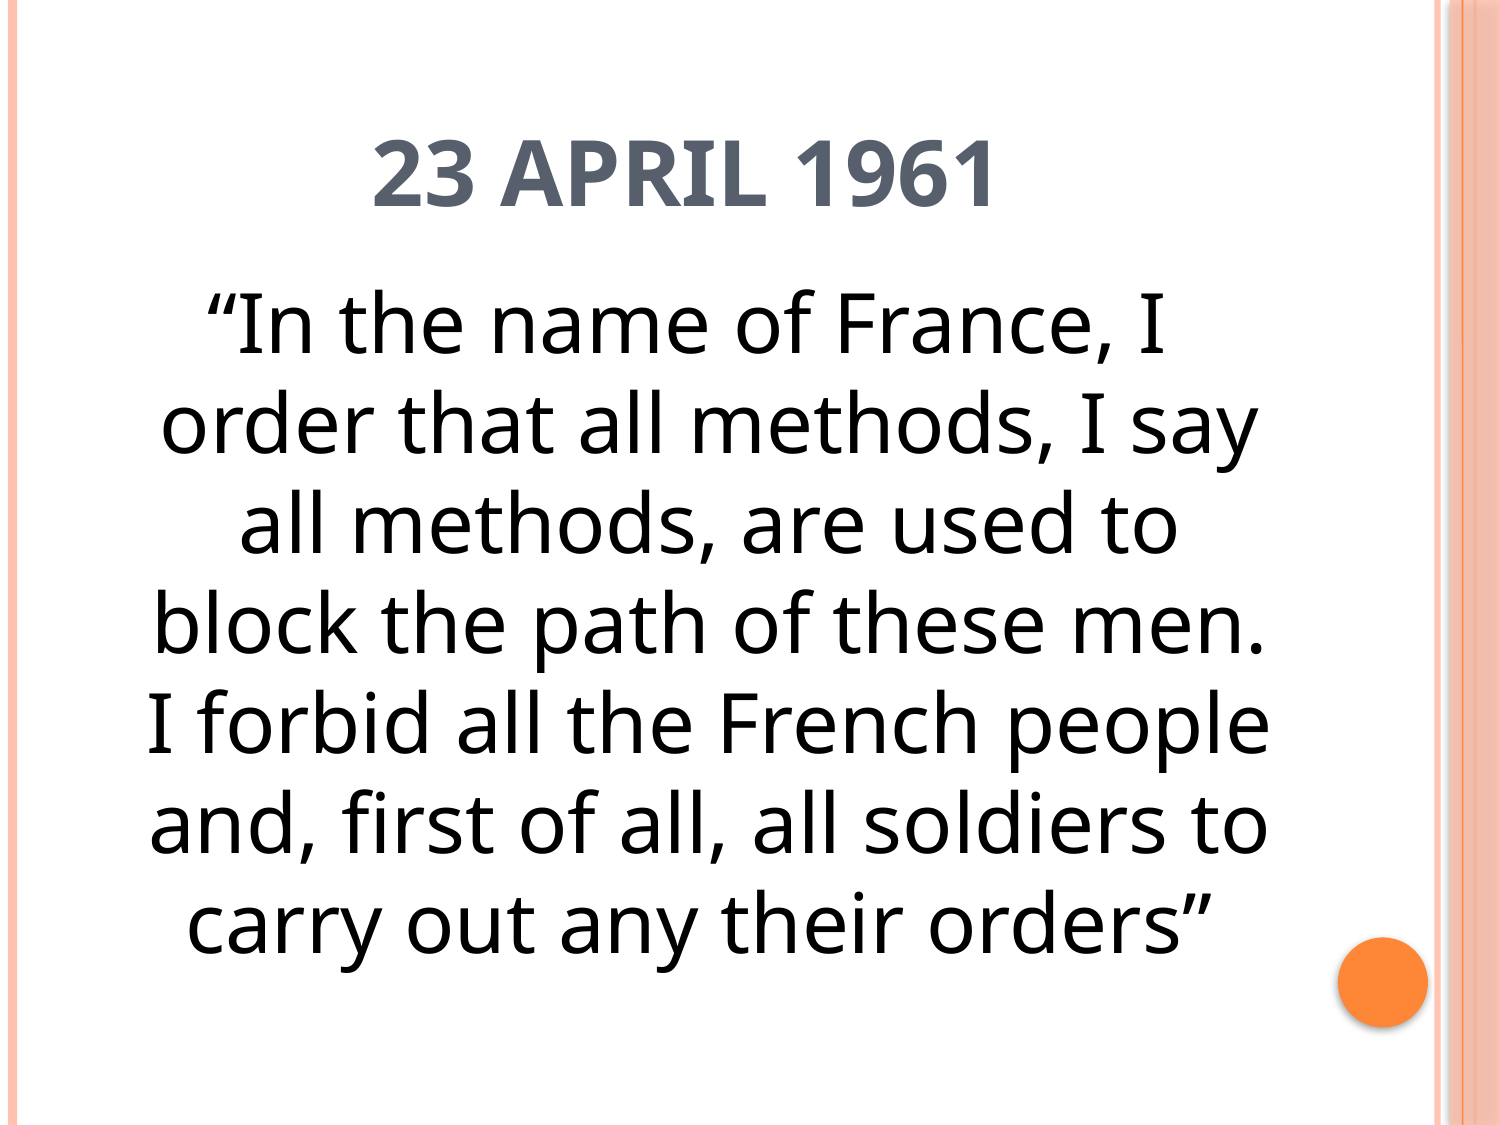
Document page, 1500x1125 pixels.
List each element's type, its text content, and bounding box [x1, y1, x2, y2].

title 23 april 1961 [75, 45, 1300, 233]
list “In the name of France, I order that all methods, I say all methods, are used to block the path of these men. I forbid all the French people and, first of all, all soldiers to carry out any their orders” [75, 262, 1300, 1062]
